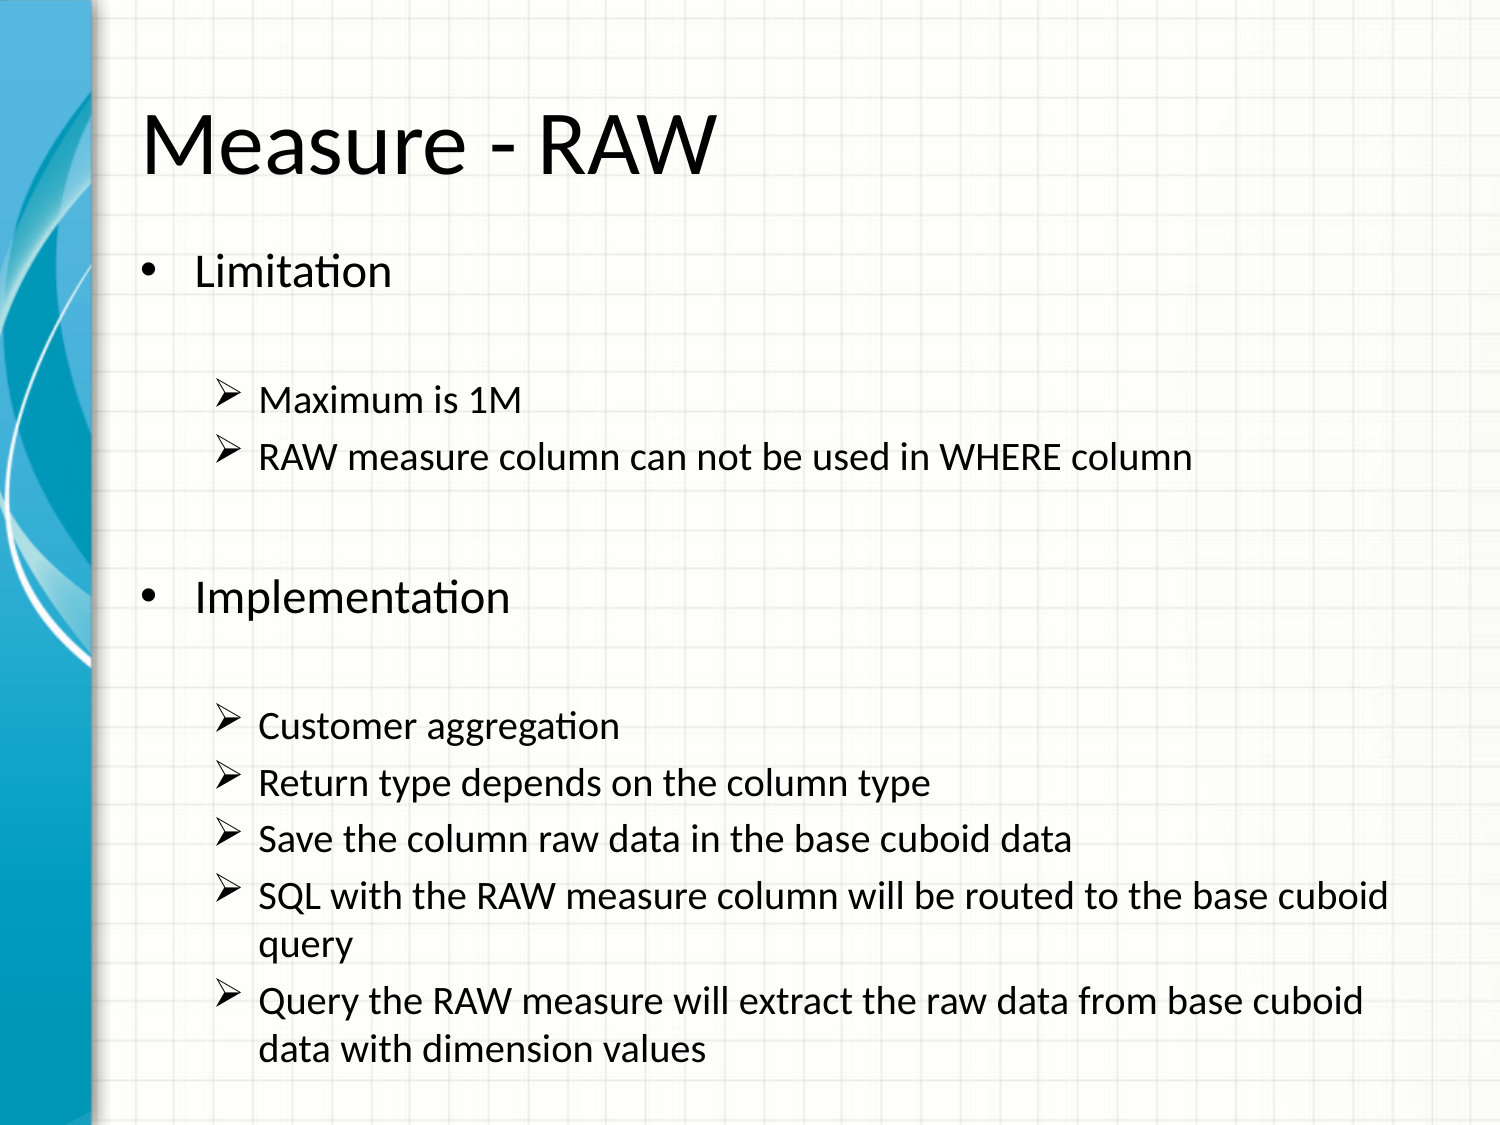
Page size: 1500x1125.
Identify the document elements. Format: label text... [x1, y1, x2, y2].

picture [0, 0, 1500, 1125]
title Measure - RAW [125, 44, 1450, 231]
list Limitation Maximum is 1M RAW measure column can not be used in WHERE column Implementation Customer aggregation Return type depends on the column type Save the column raw data in the base cuboid data SQL with the RAW measure column will be routed to the base cuboid query Query the RAW measure will extract the raw data from base cuboid data with dimension values [125, 231, 1450, 1081]
